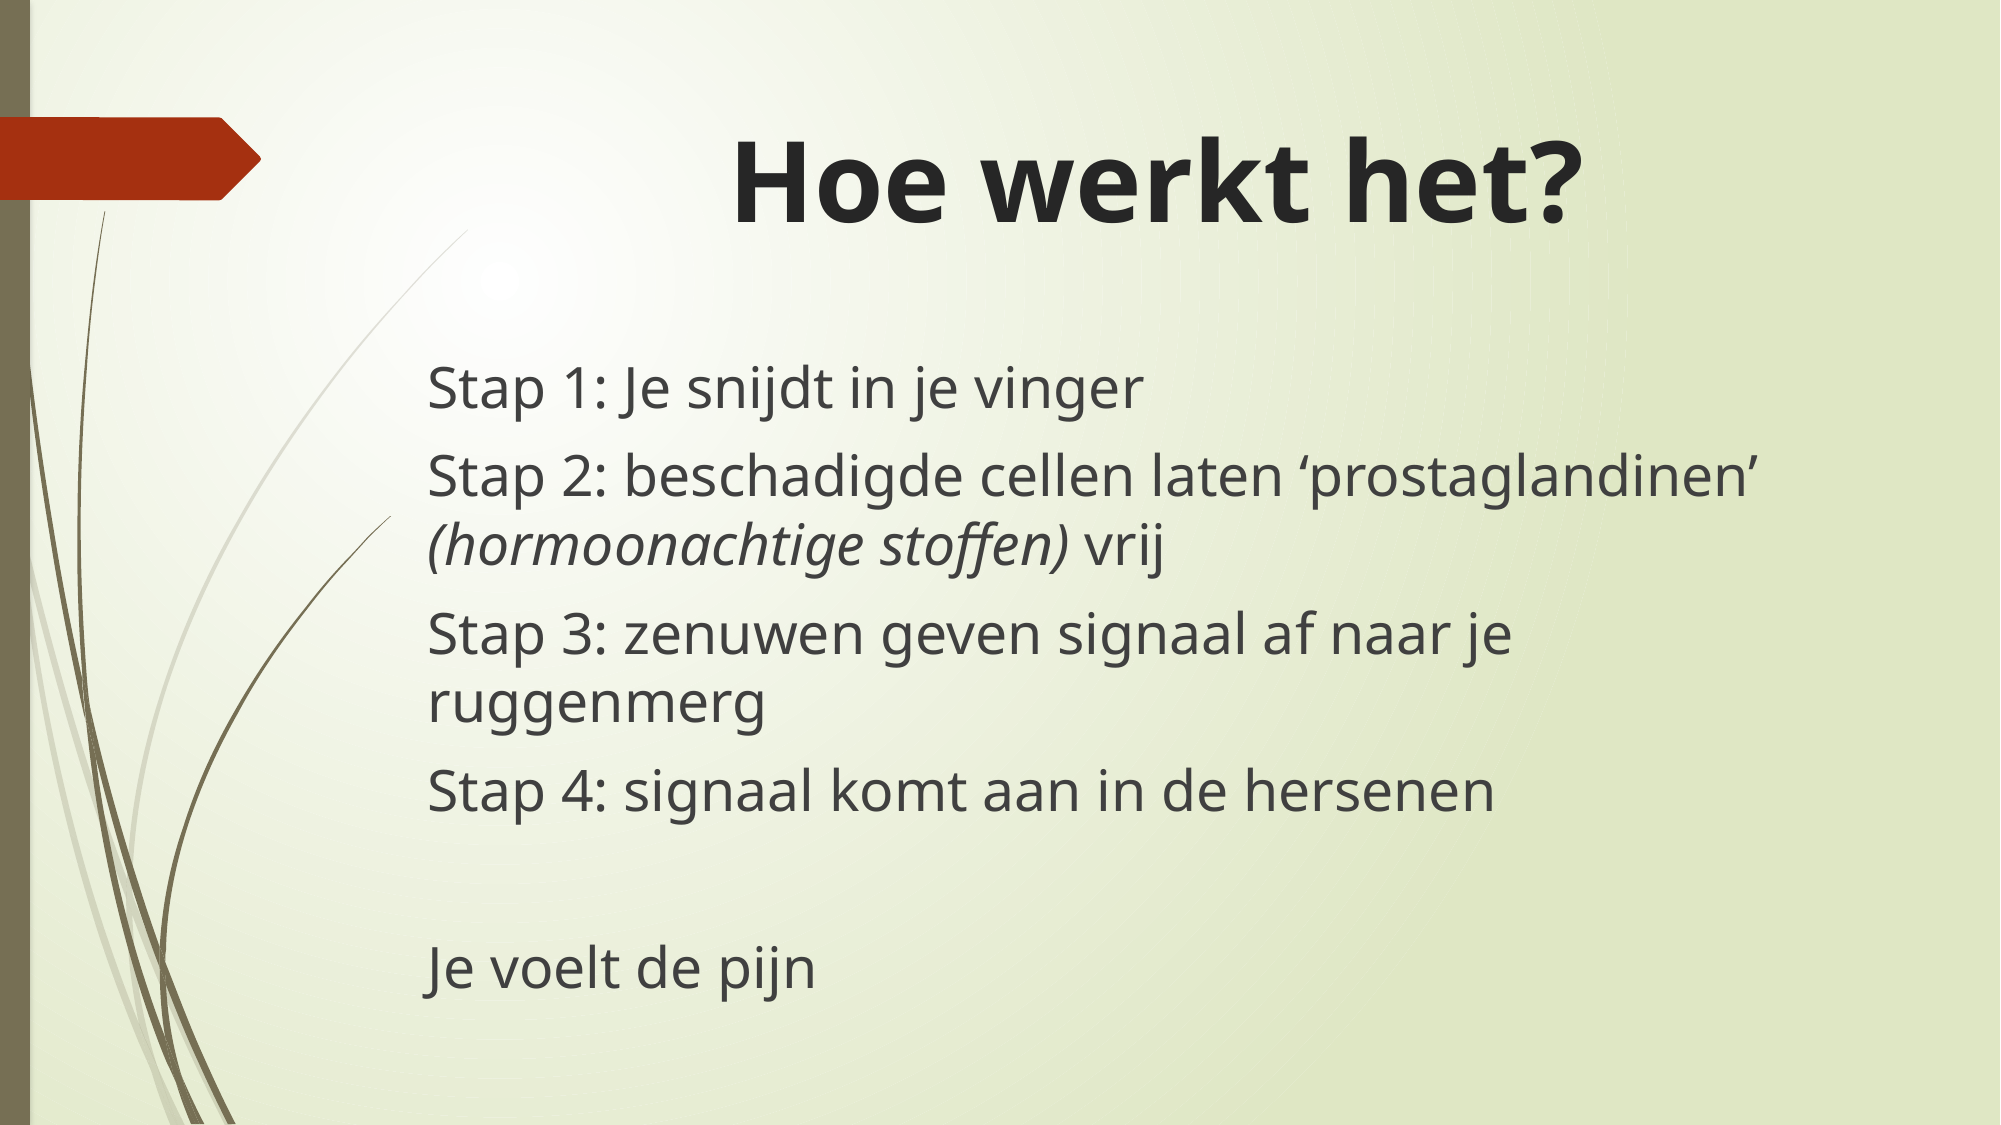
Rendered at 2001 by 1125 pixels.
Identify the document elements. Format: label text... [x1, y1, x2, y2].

list Stap 1: Je snijdt in je vinger Stap 2: beschadigde cellen laten ‘prostaglandinen’ (hormoonachtige stoffen) vrij Stap 3: zenuwen geven signaal af naar je ruggenmerg Stap 4: signaal komt aan in de hersenen Je voelt de pijn [412, 343, 1876, 1011]
title Hoe werkt het? [425, 102, 1888, 313]
